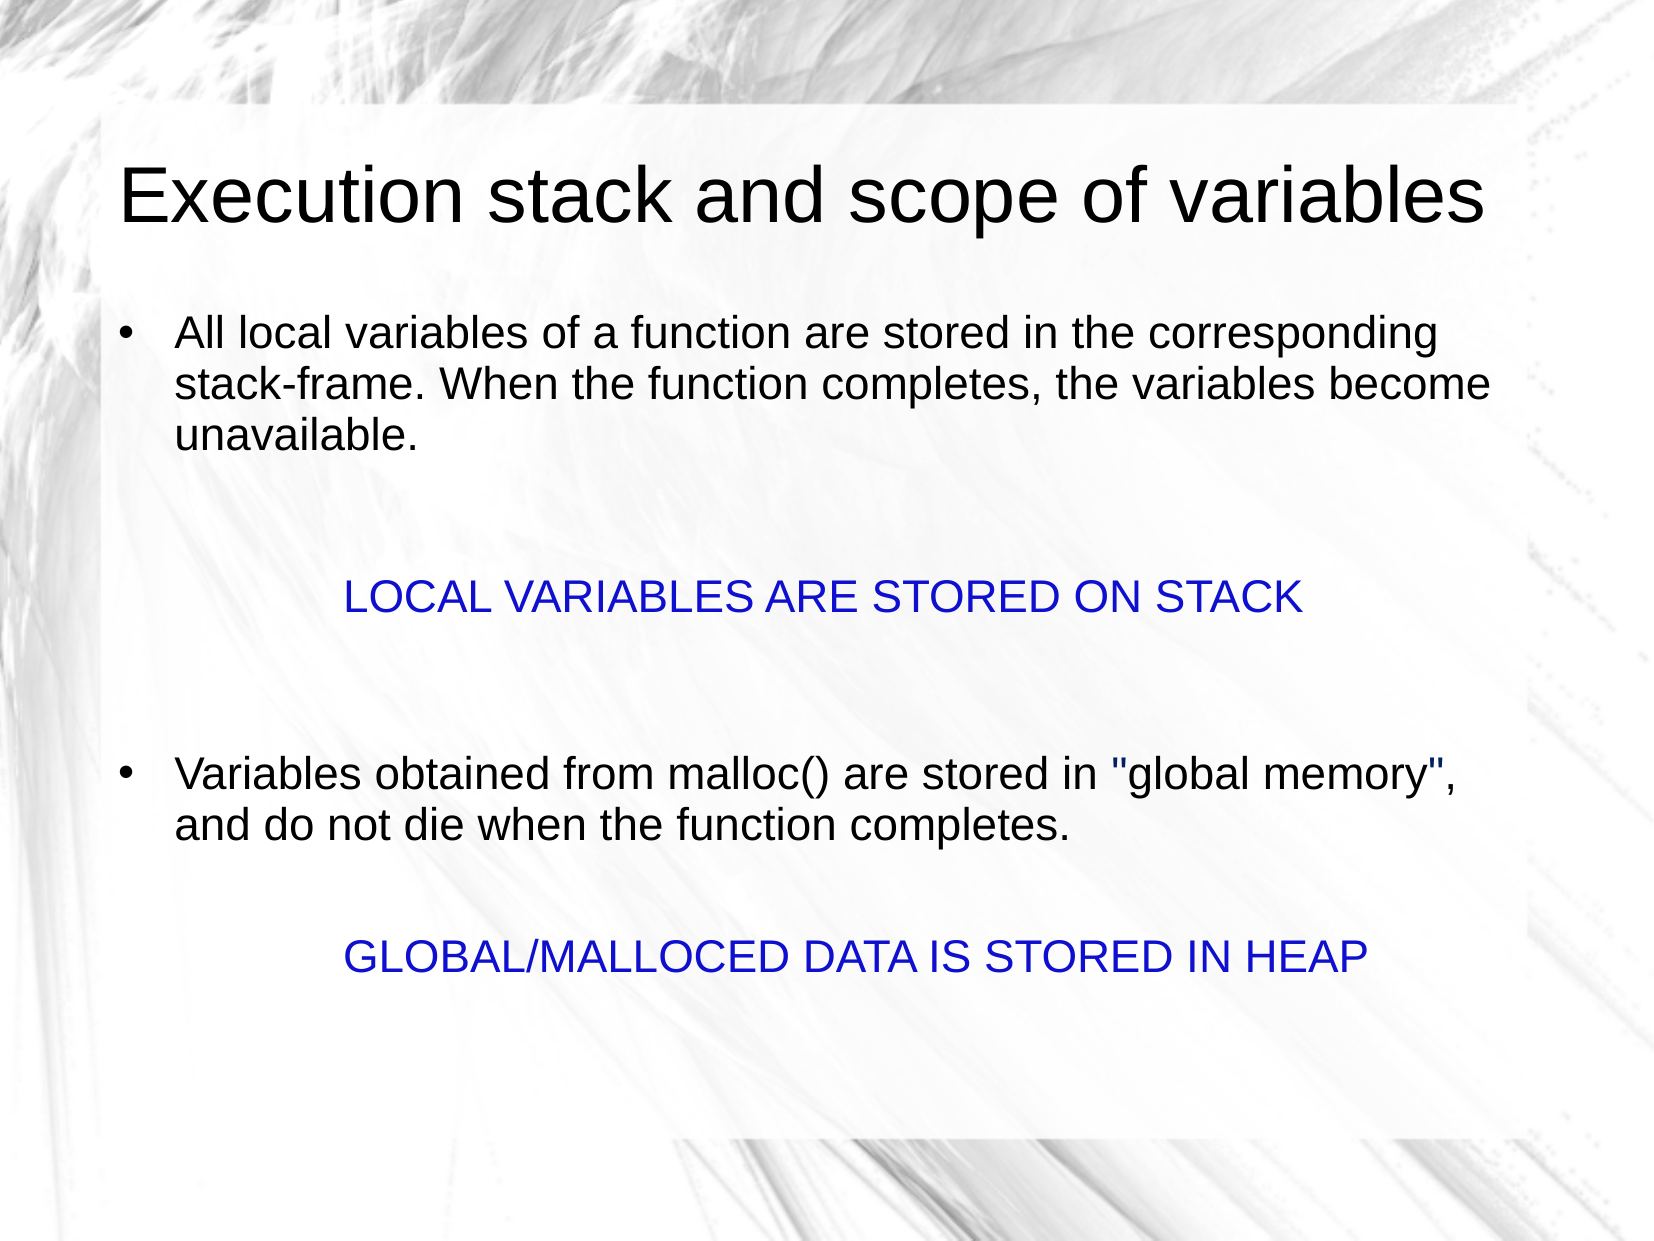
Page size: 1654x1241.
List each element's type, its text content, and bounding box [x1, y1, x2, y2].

title Execution stack and scope of variables [118, 93, 1506, 299]
list All local variables of a function are stored in the corresponding stack-frame. When the function completes, the variables become unavailable. LOCAL VARIABLES ARE STORED ON STACK Variables obtained from malloc() are stored in "global memory", and do not die when the function completes. GLOBAL/MALLOCED DATA IS STORED IN HEAP [118, 307, 1571, 1097]
picture [0, 0, 1654, 1241]
